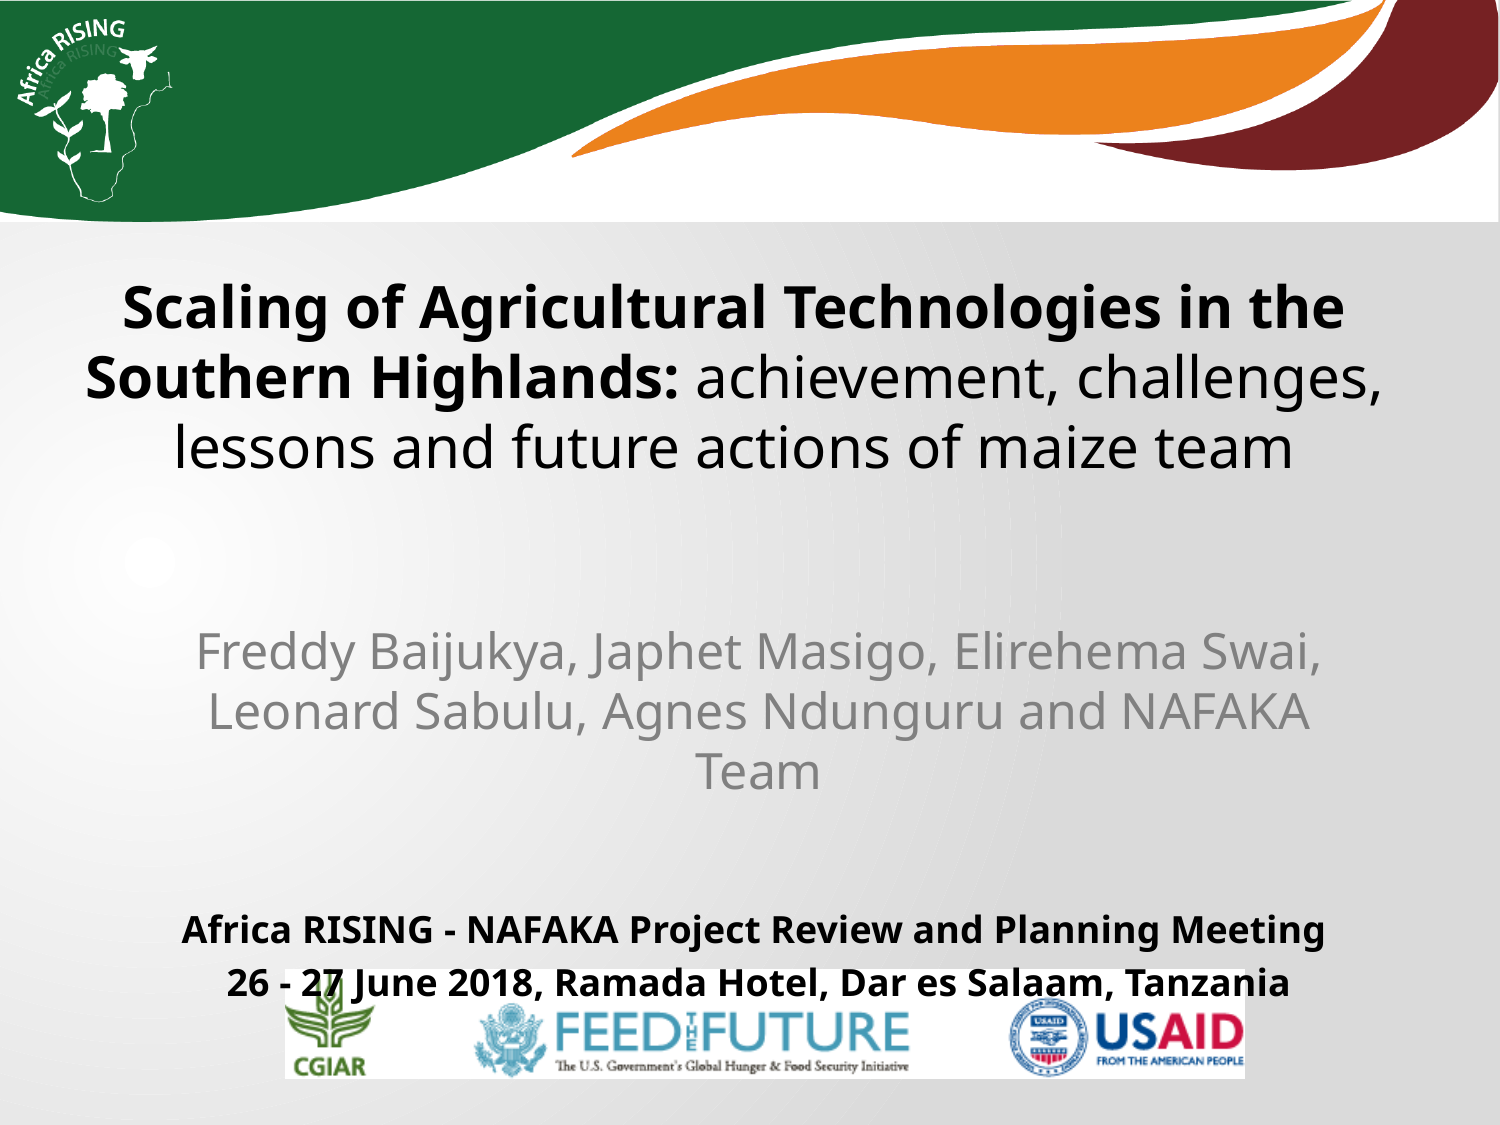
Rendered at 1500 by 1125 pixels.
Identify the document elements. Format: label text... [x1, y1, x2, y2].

list Freddy Baijukya, Japhet Masigo, Elirehema Swai, Leonard Sabulu, Agnes Ndunguru and NAFAKA Team Africa RISING - NAFAKA Project Review and Planning Meeting 26 - 27 June 2018, Ramada Hotel, Dar es Salaam, Tanzania [112, 612, 1388, 888]
list Scaling of Agricultural Technologies in the Southern Highlands: achievement, challenges, lessons and future actions of maize team [50, 262, 1400, 488]
picture [0, 0, 1499, 222]
picture [285, 969, 1245, 1079]
